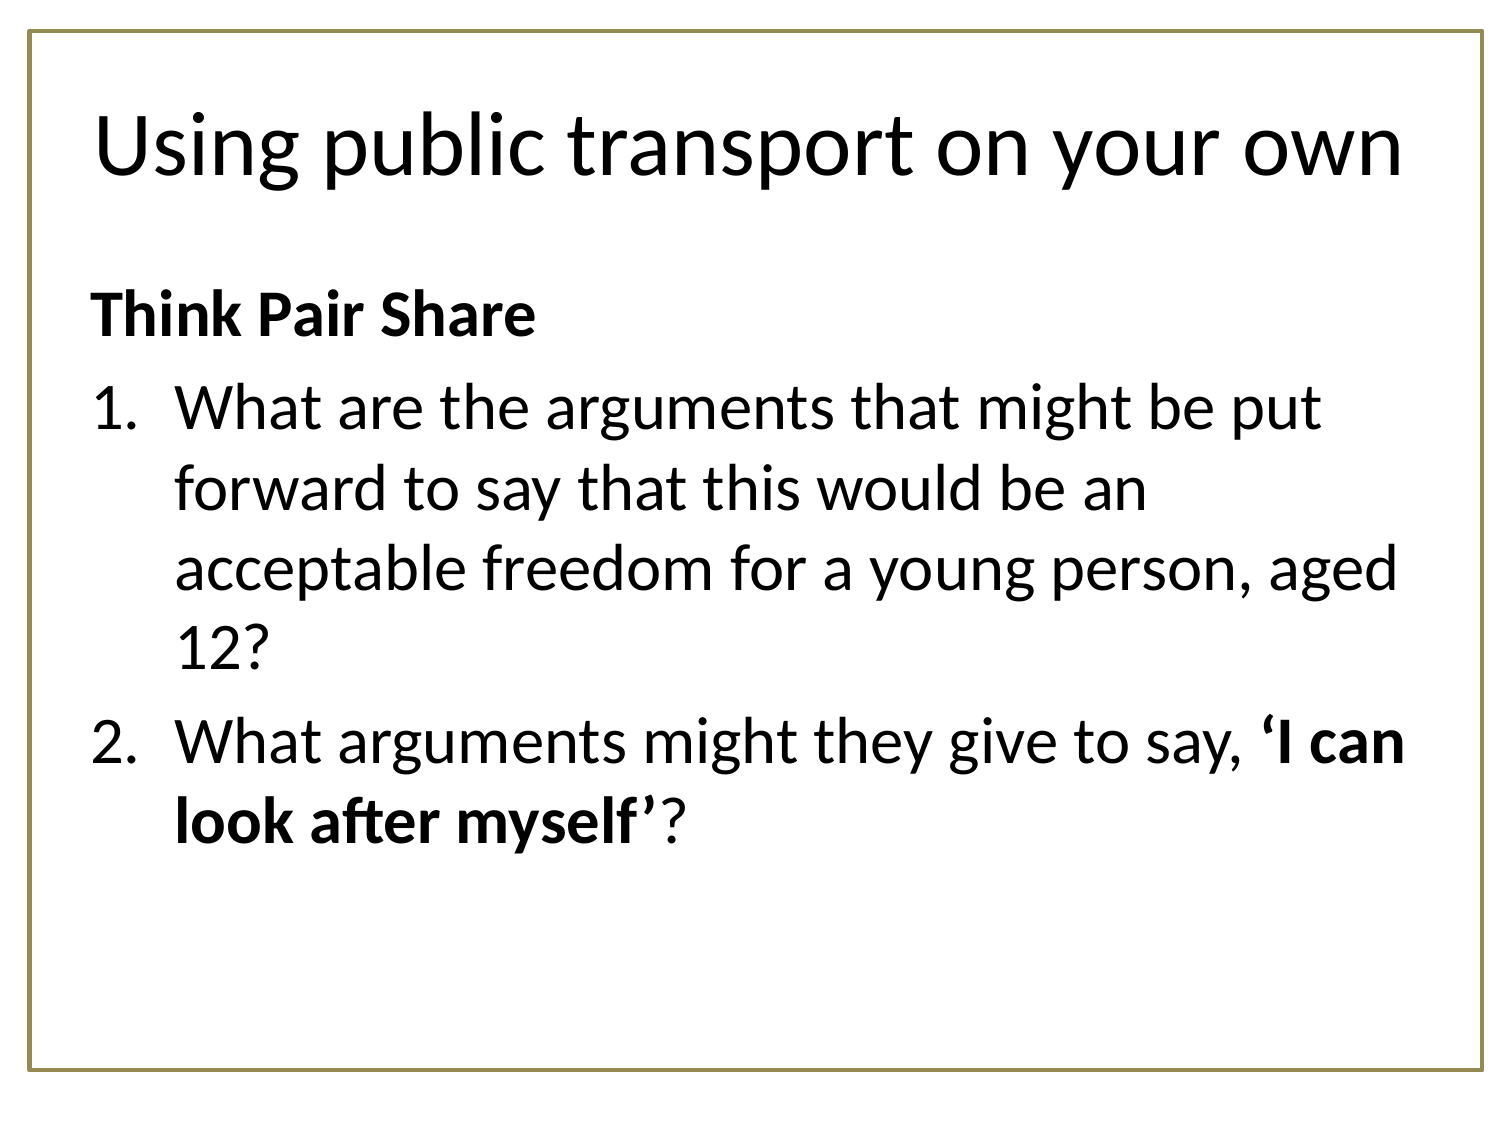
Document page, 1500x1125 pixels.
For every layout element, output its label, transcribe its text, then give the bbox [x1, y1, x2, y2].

title Using public transport on your own [75, 45, 1425, 233]
text_box [27, 29, 1484, 1072]
list Think Pair Share What are the arguments that might be put forward to say that this would be an acceptable freedom for a young person, aged 12? What arguments might they give to say, ‘I can look after myself’? [75, 262, 1425, 1005]
